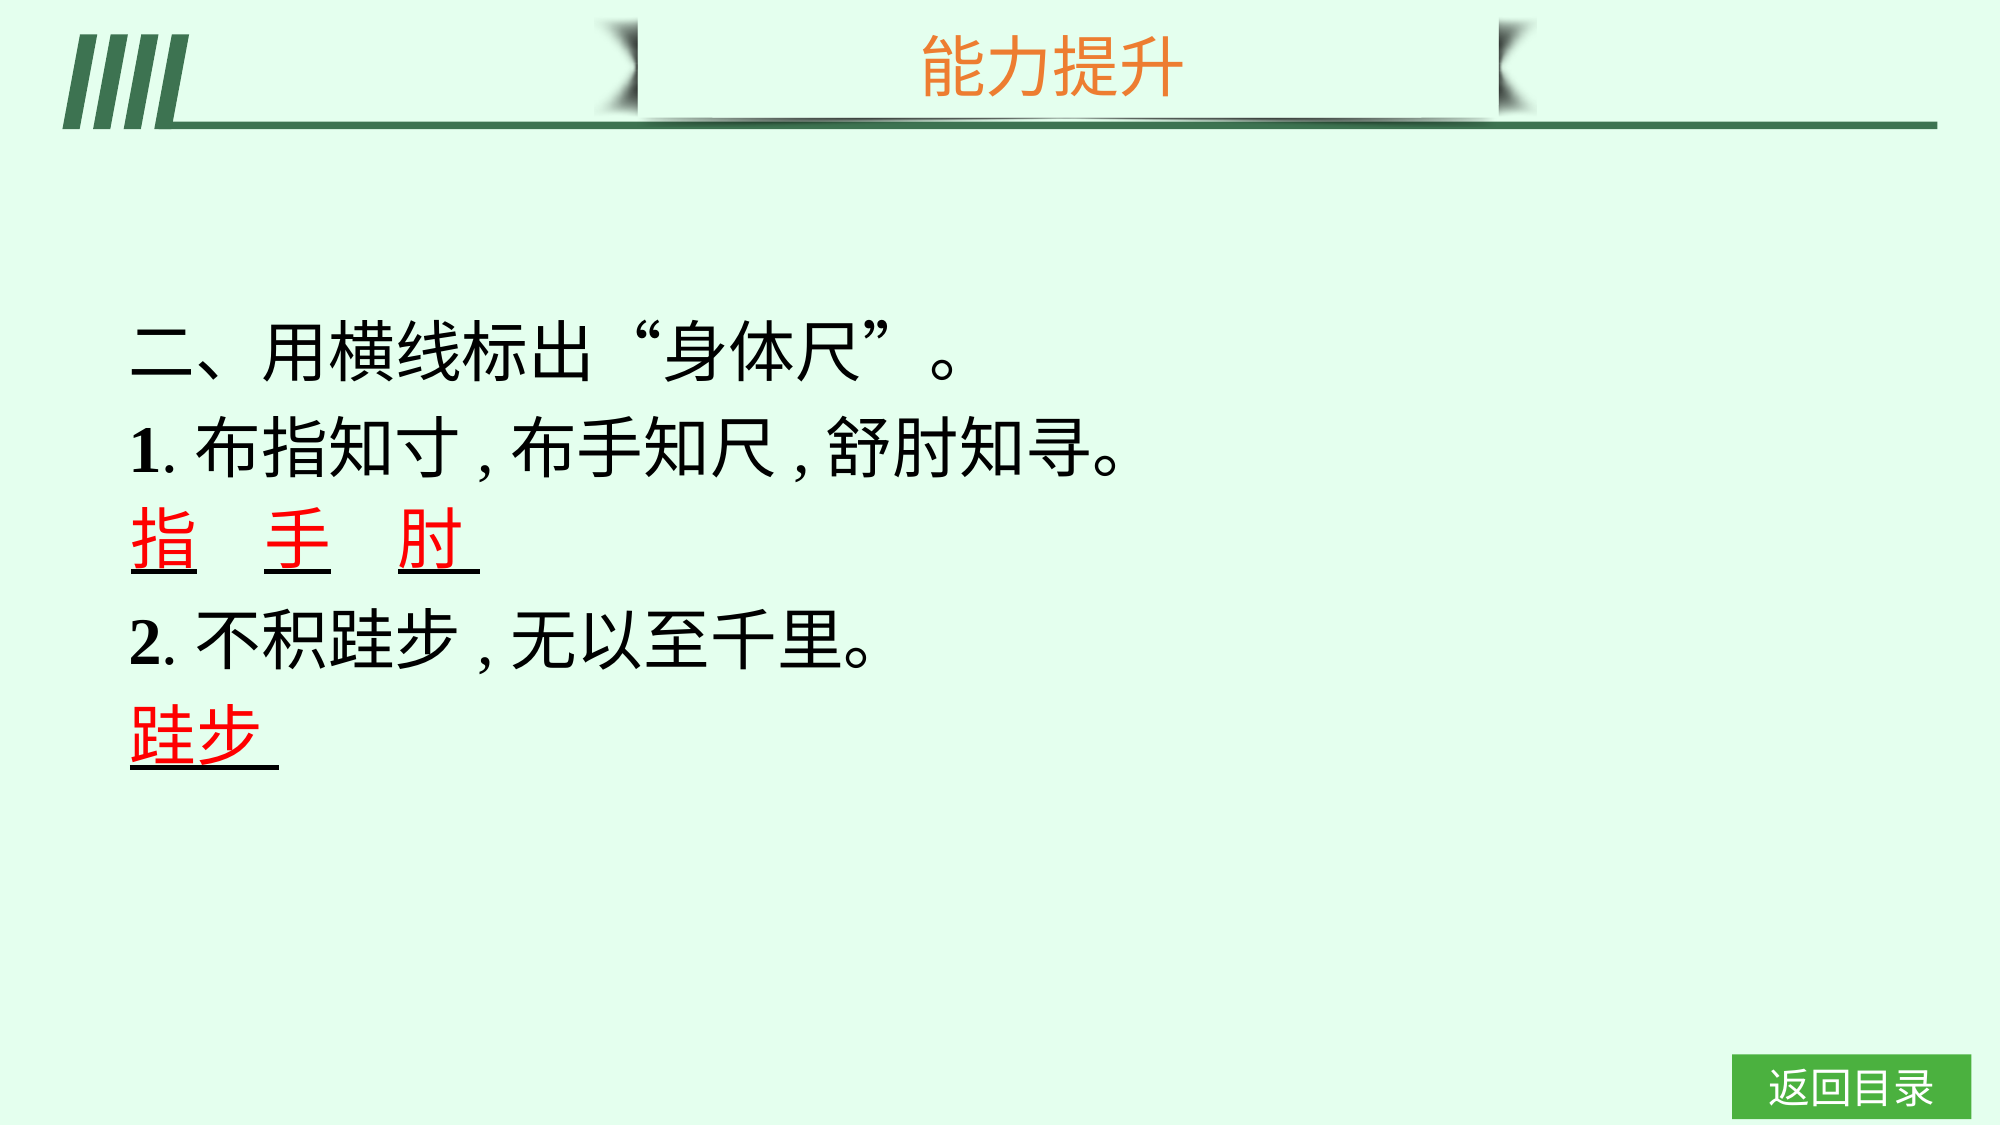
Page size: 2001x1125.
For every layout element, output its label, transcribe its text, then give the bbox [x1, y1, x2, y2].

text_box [62, 34, 1938, 130]
text_box 跬步 [115, 670, 294, 781]
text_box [594, 16, 1537, 127]
text_box 二、用横线标出“身体尺”。 1.布指知寸,布手知尺,舒肘知寻。 2.不积跬步,无以至千里。 [113, 286, 1887, 685]
text_box 指 手 肘 [116, 473, 495, 585]
